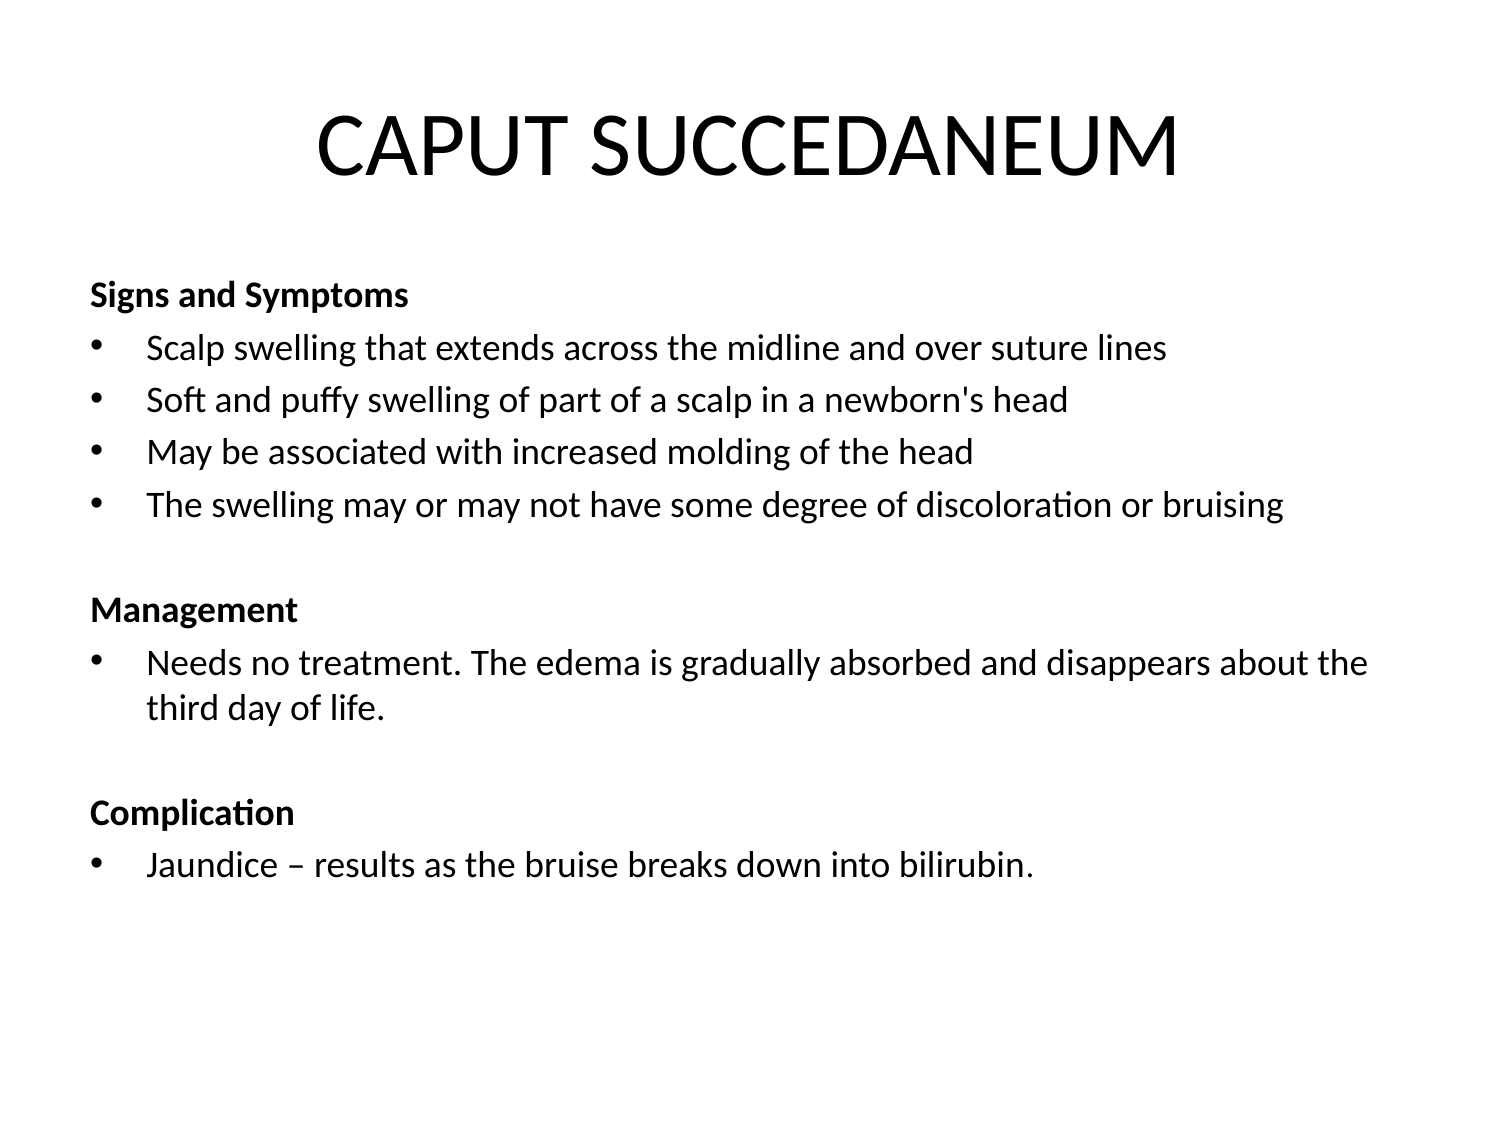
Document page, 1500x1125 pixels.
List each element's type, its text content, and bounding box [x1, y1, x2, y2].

title CAPUT SUCCEDANEUM [75, 45, 1425, 233]
list Signs and Symptoms Scalp swelling that extends across the midline and over suture lines Soft and puffy swelling of part of a scalp in a newborn's head May be associated with increased molding of the head The swelling may or may not have some degree of discoloration or bruising Management Needs no treatment. The edema is gradually absorbed and disappears about the third day of life. Complication Jaundice – results as the bruise breaks down into bilirubin. [75, 262, 1425, 1005]
